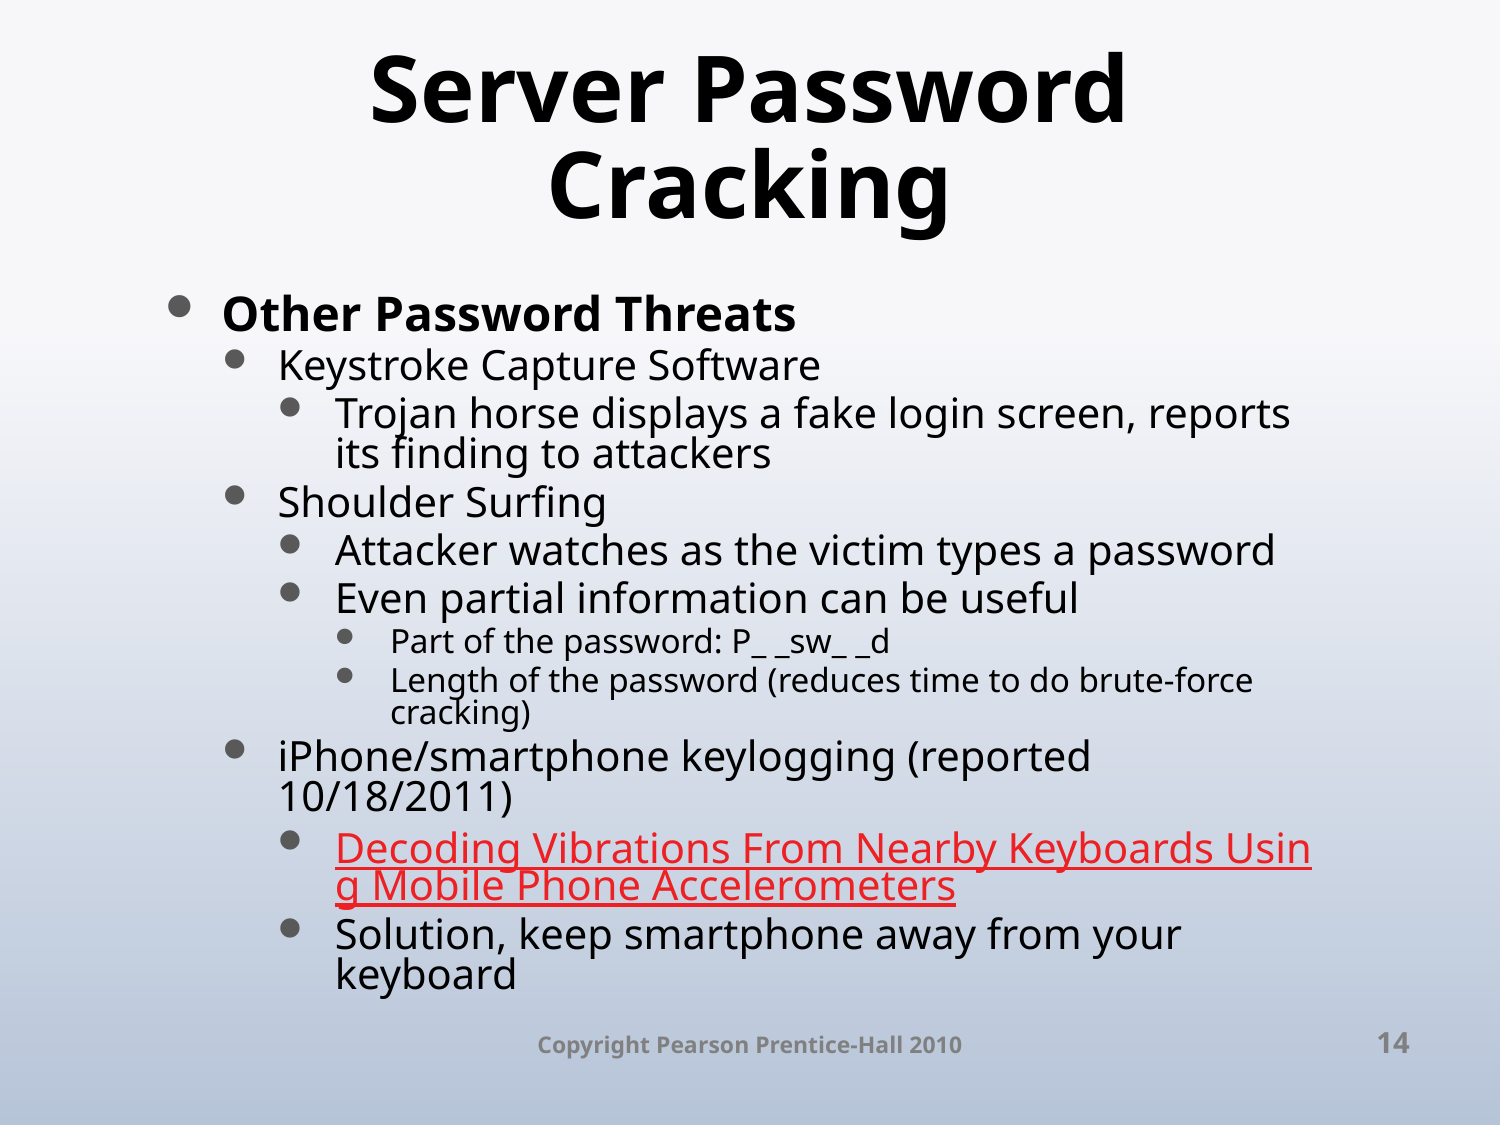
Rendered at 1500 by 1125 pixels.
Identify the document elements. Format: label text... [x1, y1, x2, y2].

footer Copyright Pearson Prentice-Hall 2010 [512, 1021, 988, 1067]
list Other Password Threats Keystroke Capture Software Trojan horse displays a fake login screen, reports its finding to attackers Shoulder Surfing Attacker watches as the victim types a password Even partial information can be useful Part of the password: P_ _sw_ _d Length of the password (reduces time to do brute-force cracking) iPhone/smartphone keylogging (reported 10/18/2011) Decoding Vibrations From Nearby Keyboards Using Mobile Phone Accelerometers Solution, keep smartphone away from your keyboard [150, 286, 1350, 993]
slide_number 14 [1074, 1021, 1425, 1067]
title Server Password Cracking [150, 37, 1350, 245]
